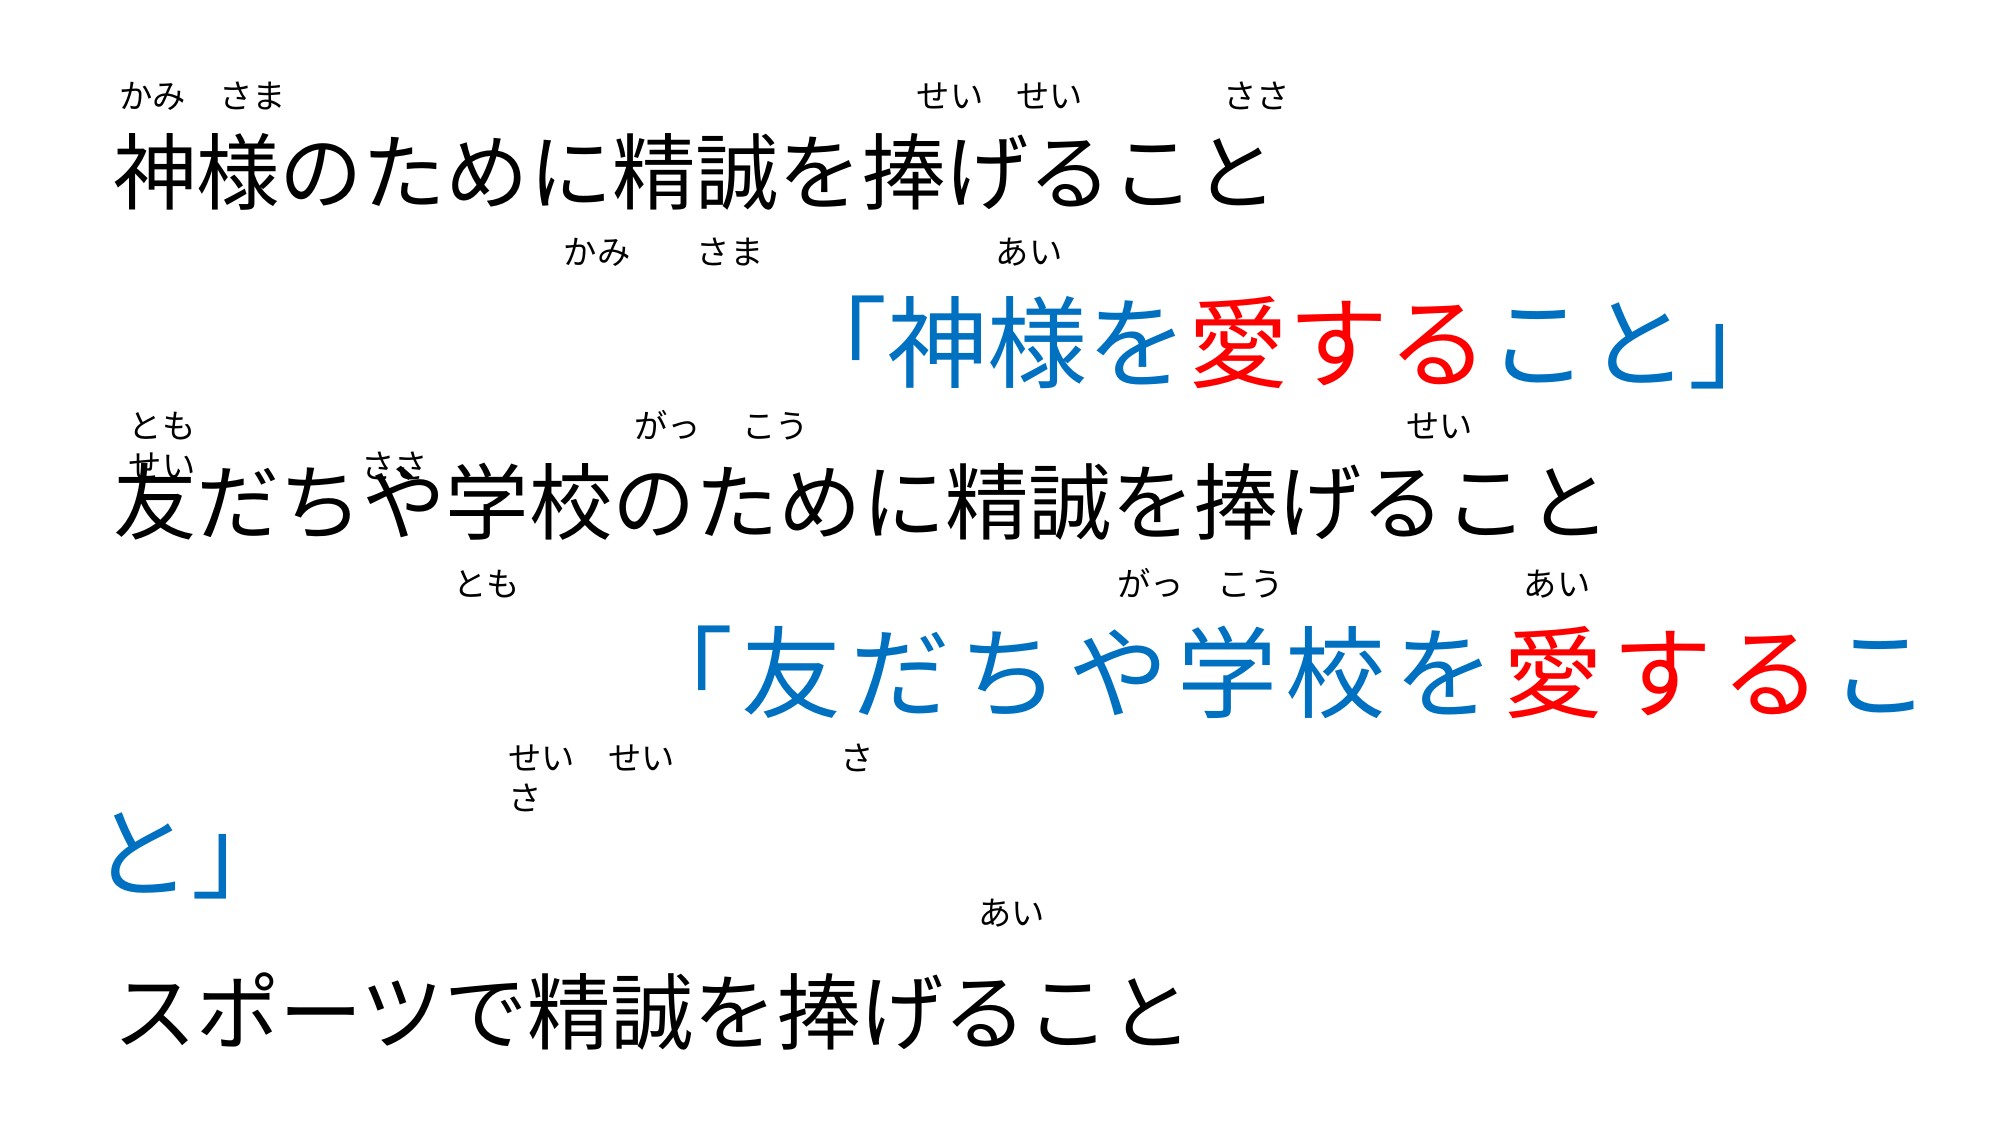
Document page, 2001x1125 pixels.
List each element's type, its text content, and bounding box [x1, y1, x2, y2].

text_box かみ さま せい せい ささ [104, 67, 1543, 123]
text_box とも がっ こう せい せい ささ [114, 398, 1534, 493]
text_box かみ さま あい [549, 223, 1969, 279]
text_box 神様のために精誠を捧げること 「神様を愛すること」 友だちや学校のために精誠を捧げること 「友だちや学校を愛すること」 スポーツで精誠を捧げること 「スポーツを愛すること」 [76, 63, 1946, 1125]
text_box とも がっ こう あい [438, 555, 1858, 611]
text_box あい [964, 884, 1186, 940]
text_box せい せい ささ [493, 729, 921, 825]
